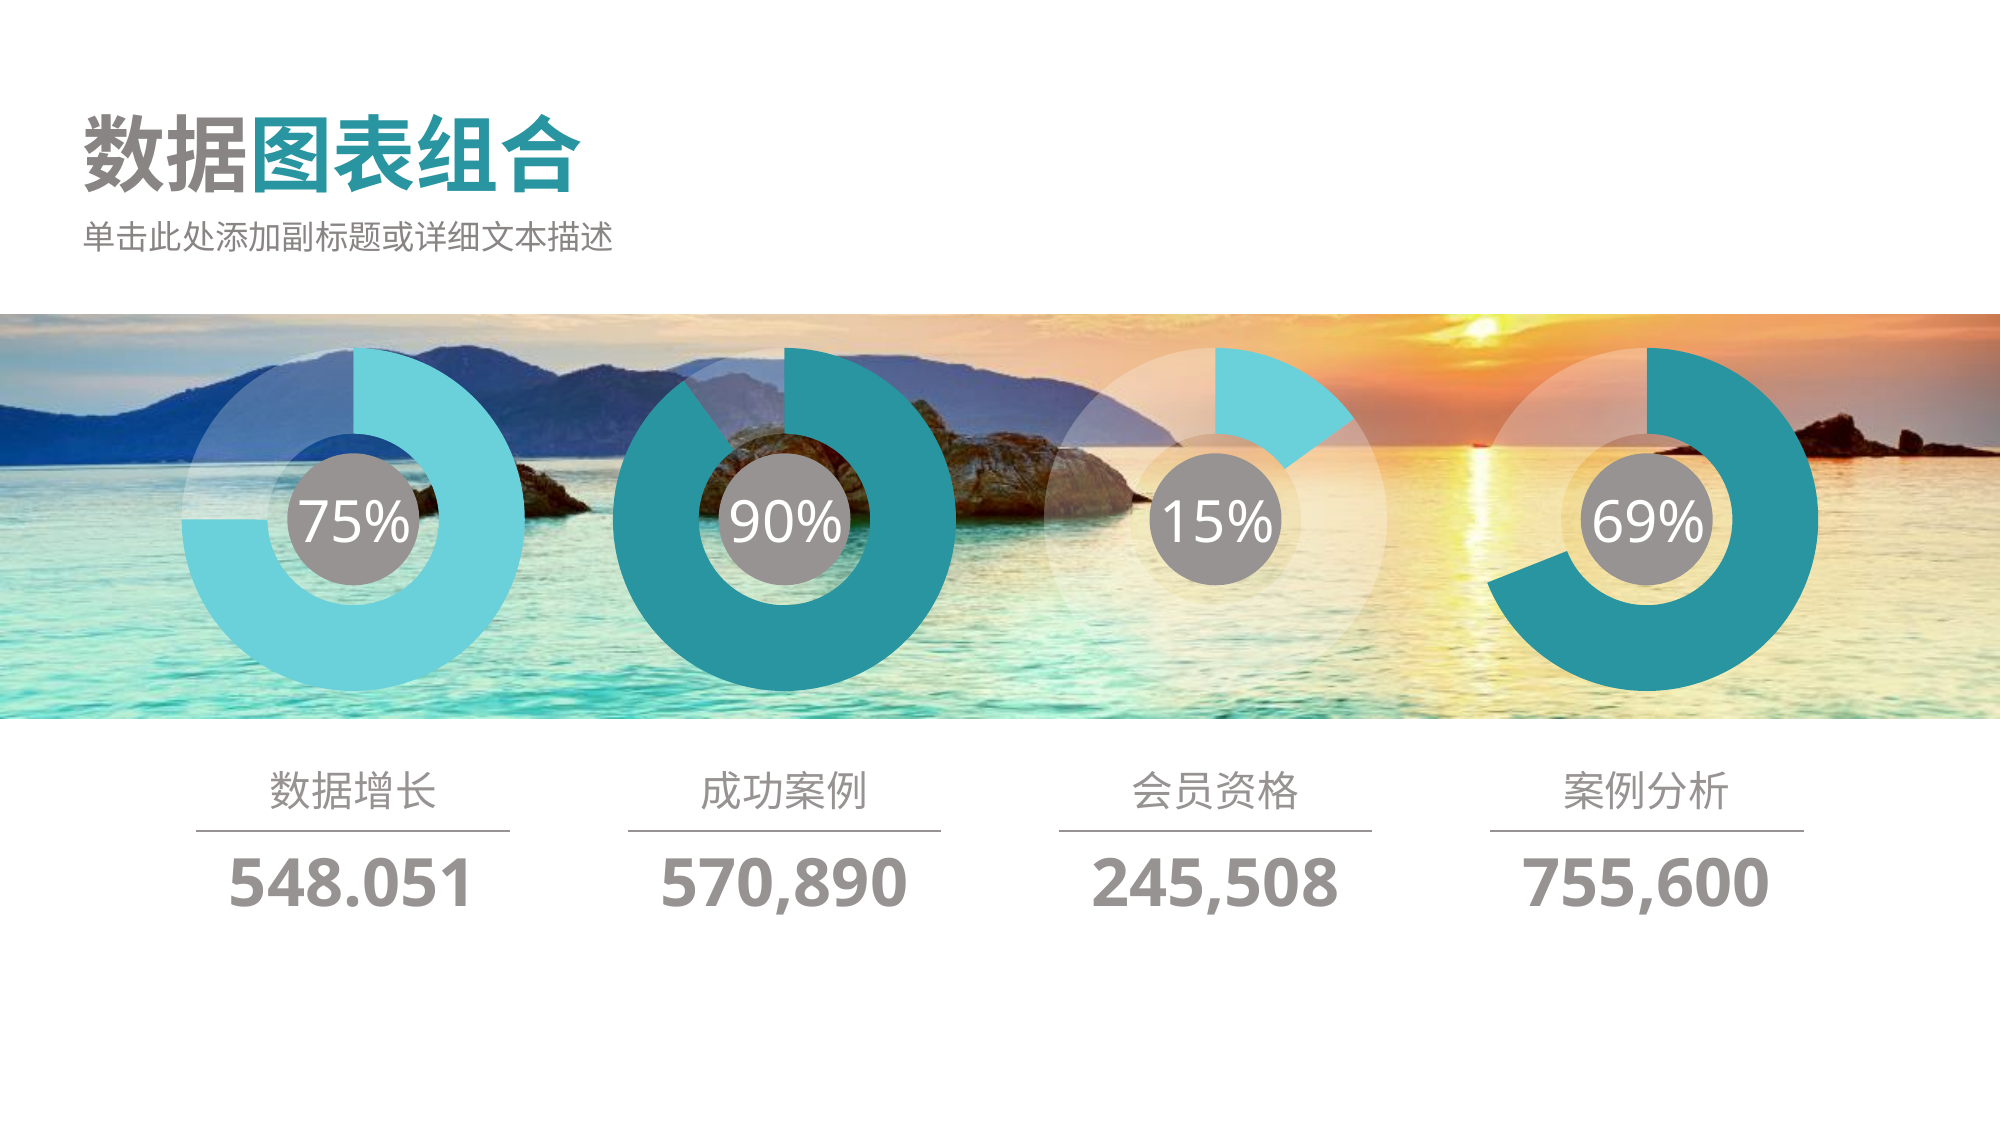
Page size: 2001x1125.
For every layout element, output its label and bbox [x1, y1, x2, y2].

text_box [595, 340, 973, 699]
text_box [67, 99, 686, 265]
picture [0, 314, 2000, 719]
text_box [164, 340, 542, 699]
text_box [1026, 340, 1404, 699]
text_box [1058, 756, 1373, 929]
text_box [196, 756, 511, 929]
text_box [1489, 756, 1804, 929]
text_box [627, 756, 942, 929]
text_box [1458, 340, 1836, 699]
